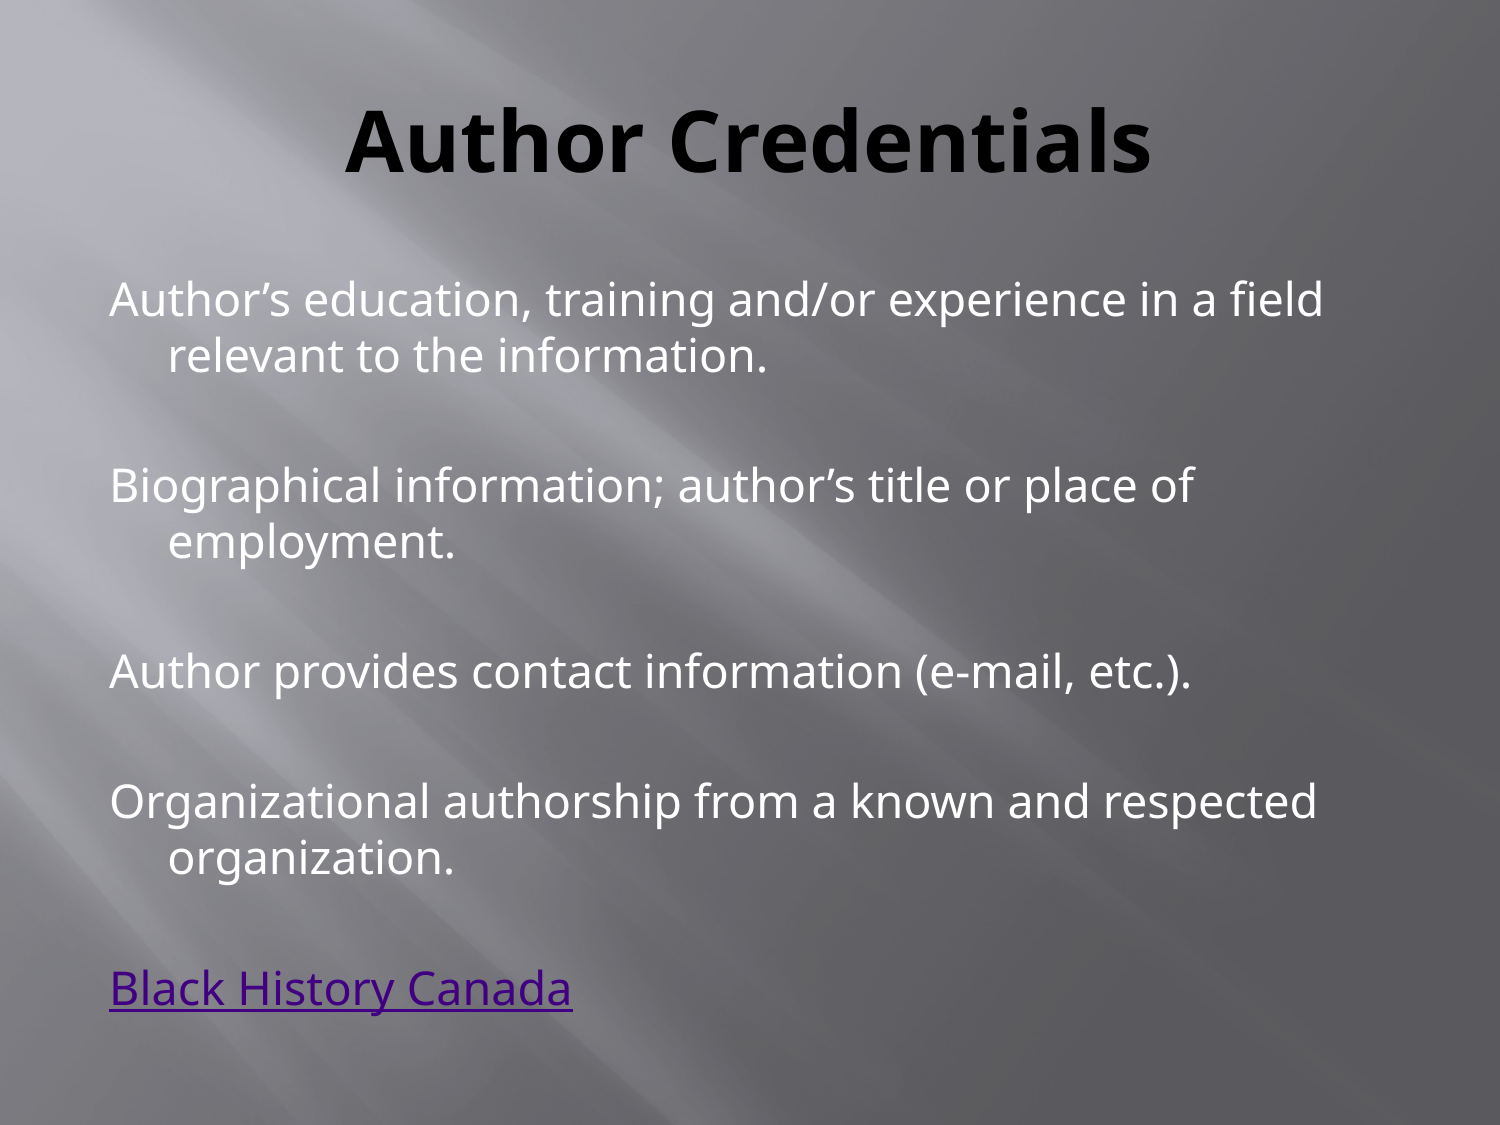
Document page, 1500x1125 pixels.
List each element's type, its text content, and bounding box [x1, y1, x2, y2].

title Author Credentials [75, 45, 1425, 233]
list Author’s education, training and/or experience in a field relevant to the information. Biographical information; author’s title or place of employment. Author provides contact information (e-mail, etc.). Organizational authorship from a known and respected organization. Black History Canada [75, 262, 1425, 1035]
